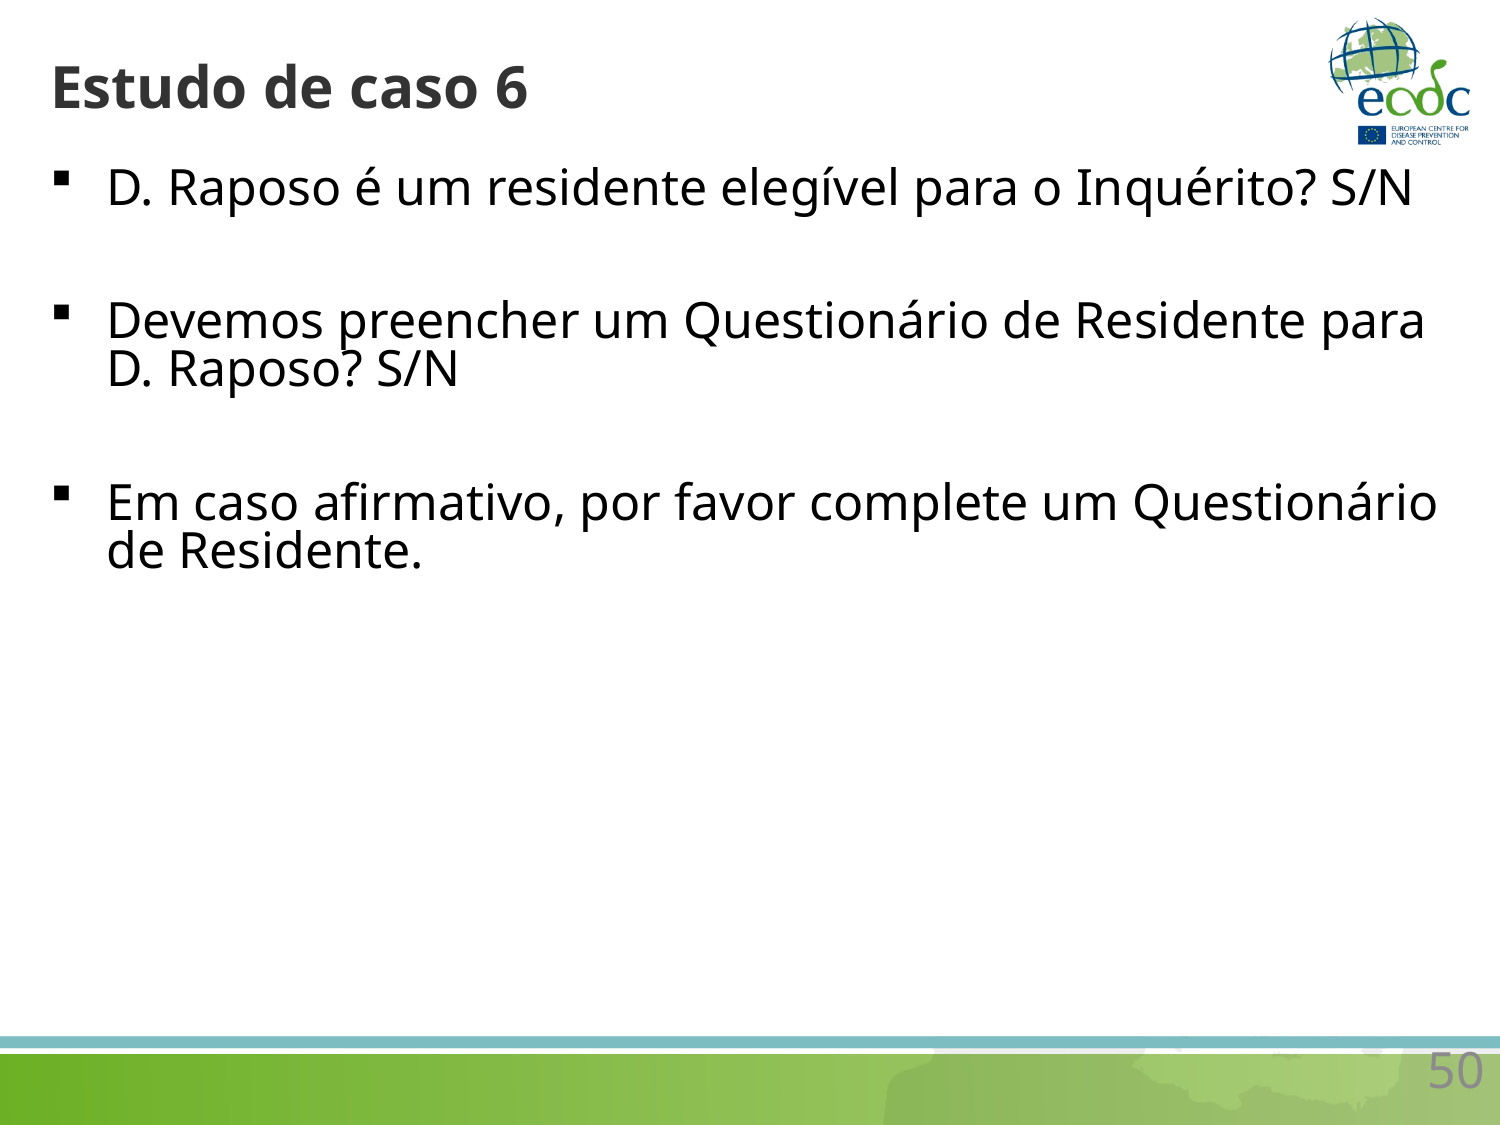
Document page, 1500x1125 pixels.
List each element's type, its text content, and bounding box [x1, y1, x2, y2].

list D. Raposo é um residente elegível para o Inquérito? S/N Devemos preencher um Questionário de Residente para D. Raposo? S/N Em caso afirmativo, por favor complete um Questionário de Residente. [49, 166, 1450, 1015]
slide_number 50 [1149, 1042, 1500, 1103]
picture [1328, 17, 1473, 148]
title Estudo de caso 6 [49, 58, 1401, 152]
picture [0, 1036, 1500, 1125]
